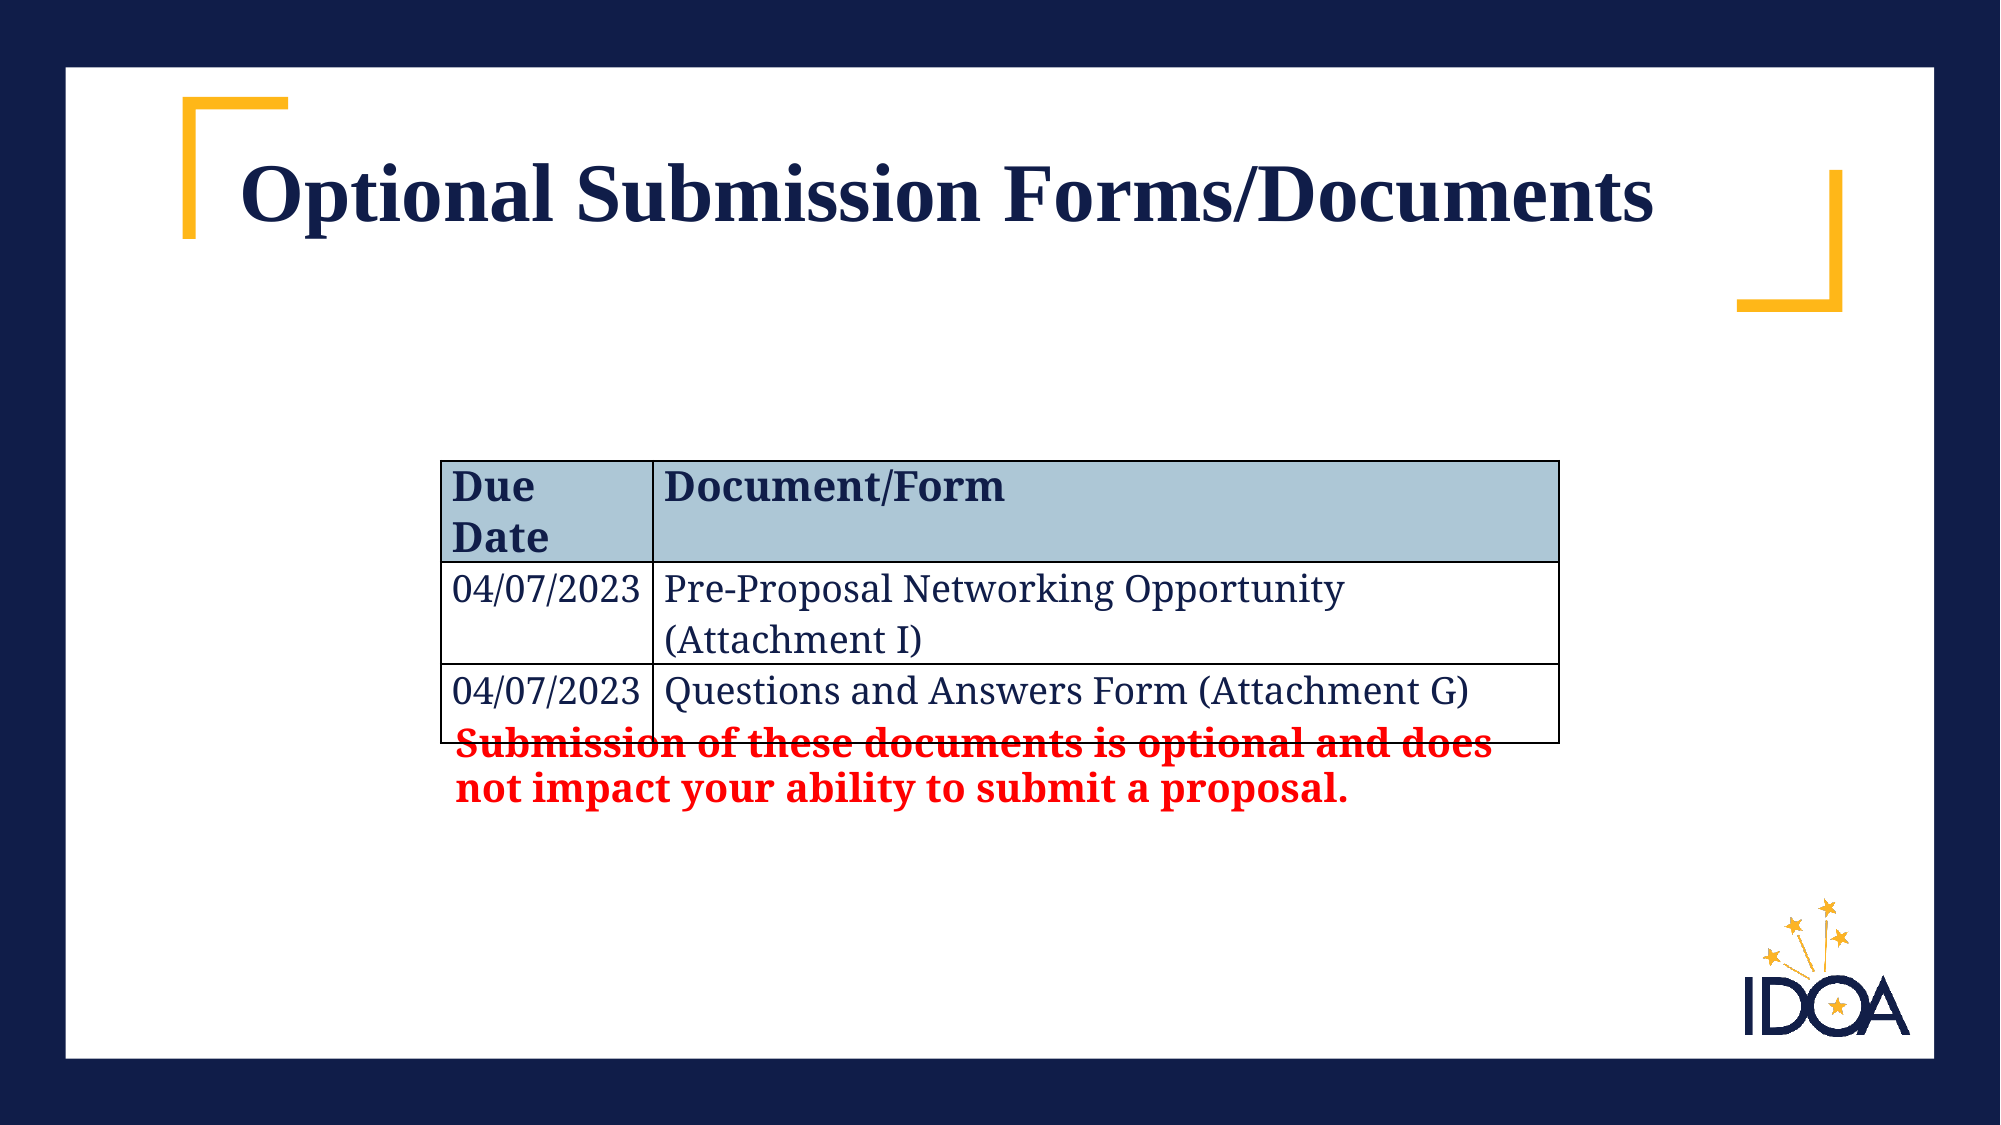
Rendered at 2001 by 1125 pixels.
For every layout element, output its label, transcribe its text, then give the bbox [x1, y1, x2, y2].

title Optional Submission Forms/Documents [225, 142, 1800, 279]
table_cell 04/07/2023 [442, 563, 652, 663]
picture [1702, 857, 1959, 1114]
list Submission of these documents is optional and does not impact your ability to submit a proposal. [440, 744, 1560, 851]
table_header Due Date [442, 462, 652, 561]
table_cell Pre-Proposal Networking Opportunity (Attachment I) [654, 563, 1558, 663]
table_cell Questions and Answers Form (Attachment G) [654, 665, 1558, 742]
table_header Document/Form [654, 462, 1558, 561]
table_cell 04/07/2023 [442, 665, 652, 742]
